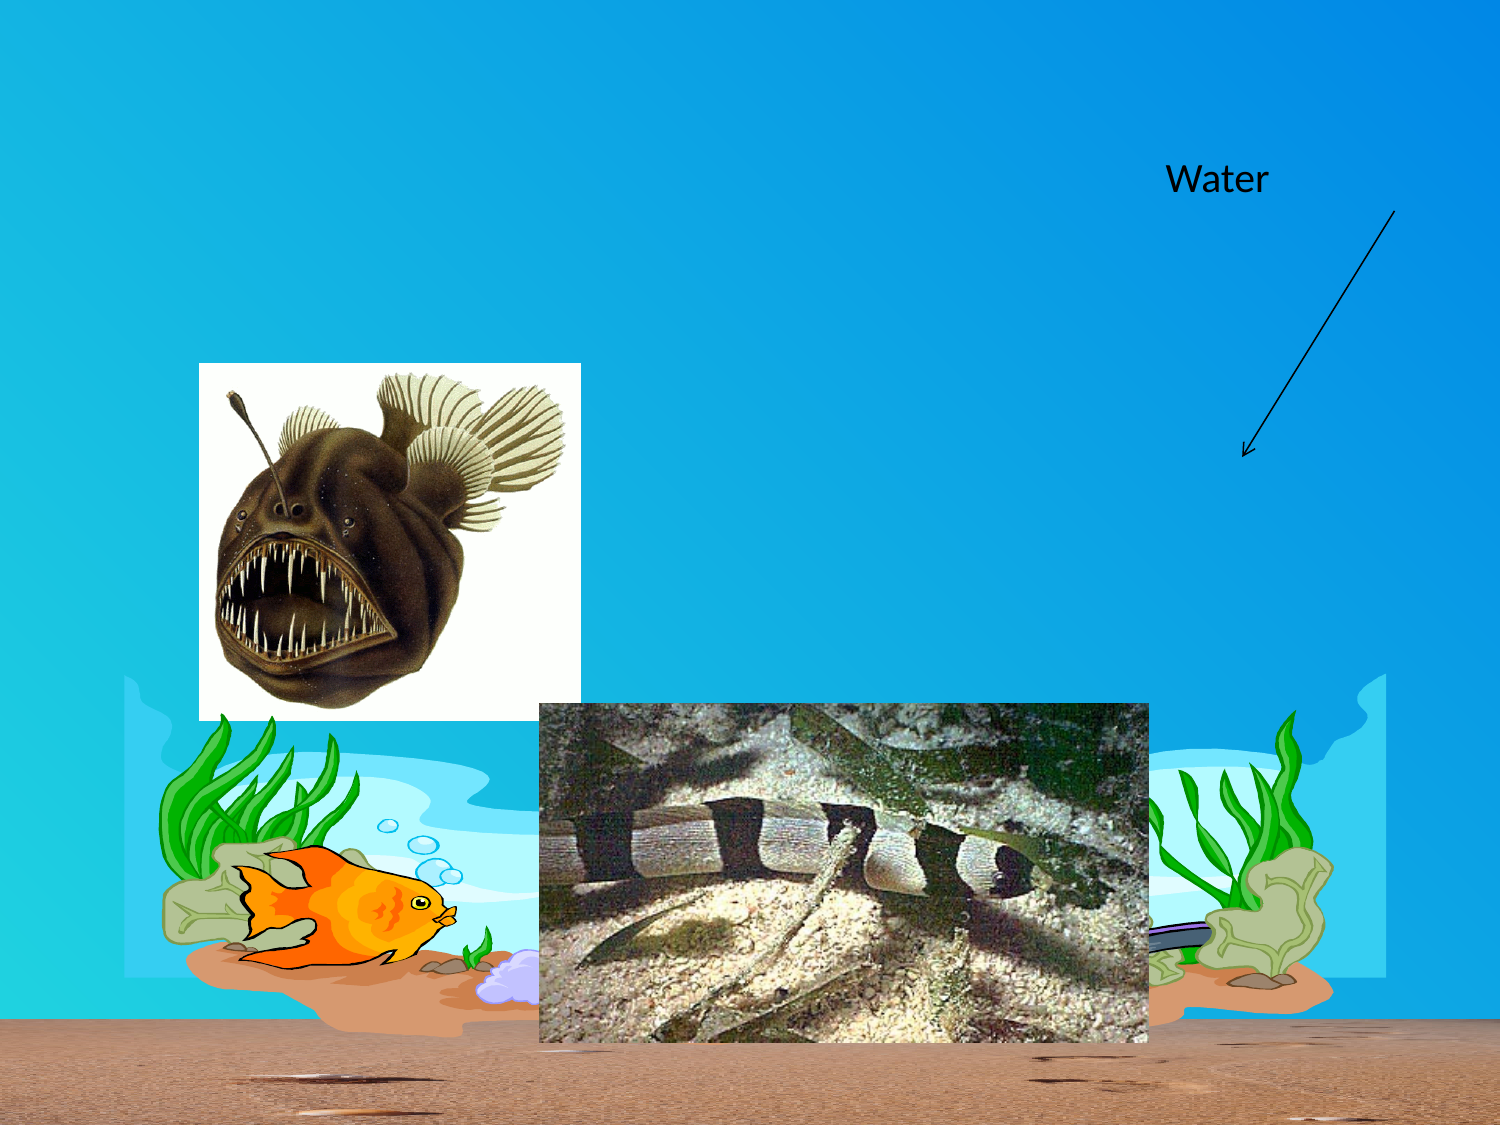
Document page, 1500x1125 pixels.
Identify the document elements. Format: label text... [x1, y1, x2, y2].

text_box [1195, 257, 1442, 411]
picture [0, 0, 1500, 1125]
title Water [773, 58, 1500, 293]
